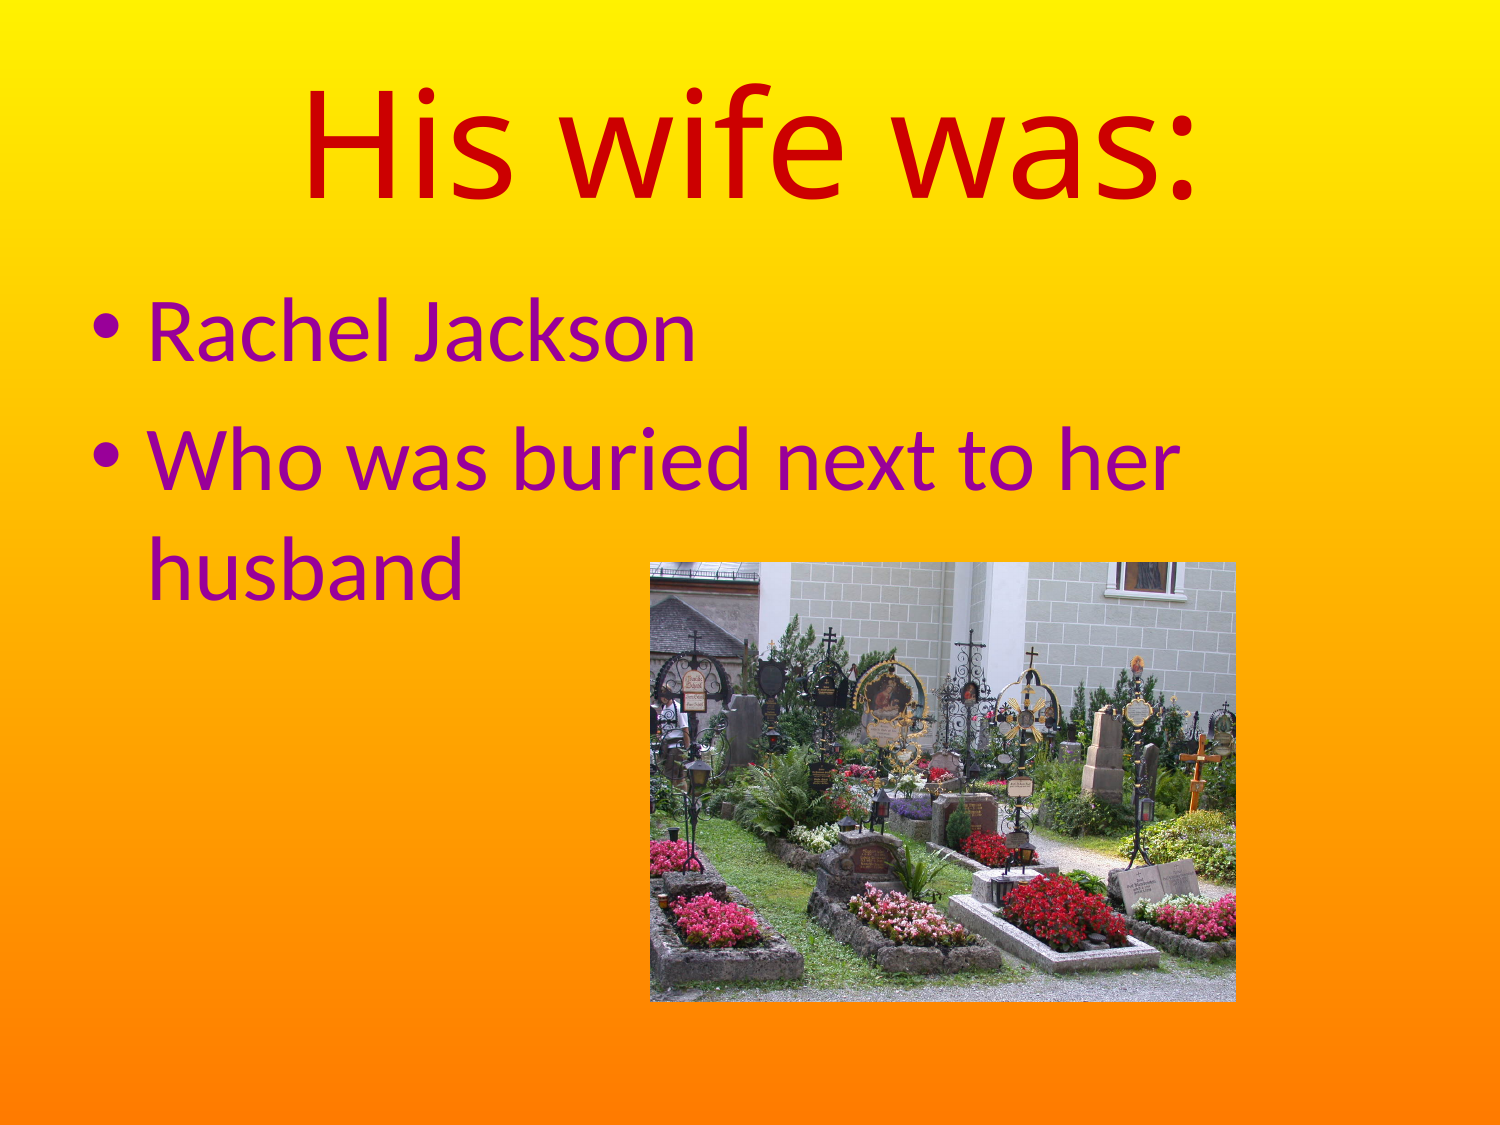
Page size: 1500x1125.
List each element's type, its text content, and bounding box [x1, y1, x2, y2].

list Rachel Jackson Who was buried next to her husband [75, 262, 1425, 1005]
picture [649, 562, 1236, 1002]
title His wife was: [75, 45, 1425, 233]
